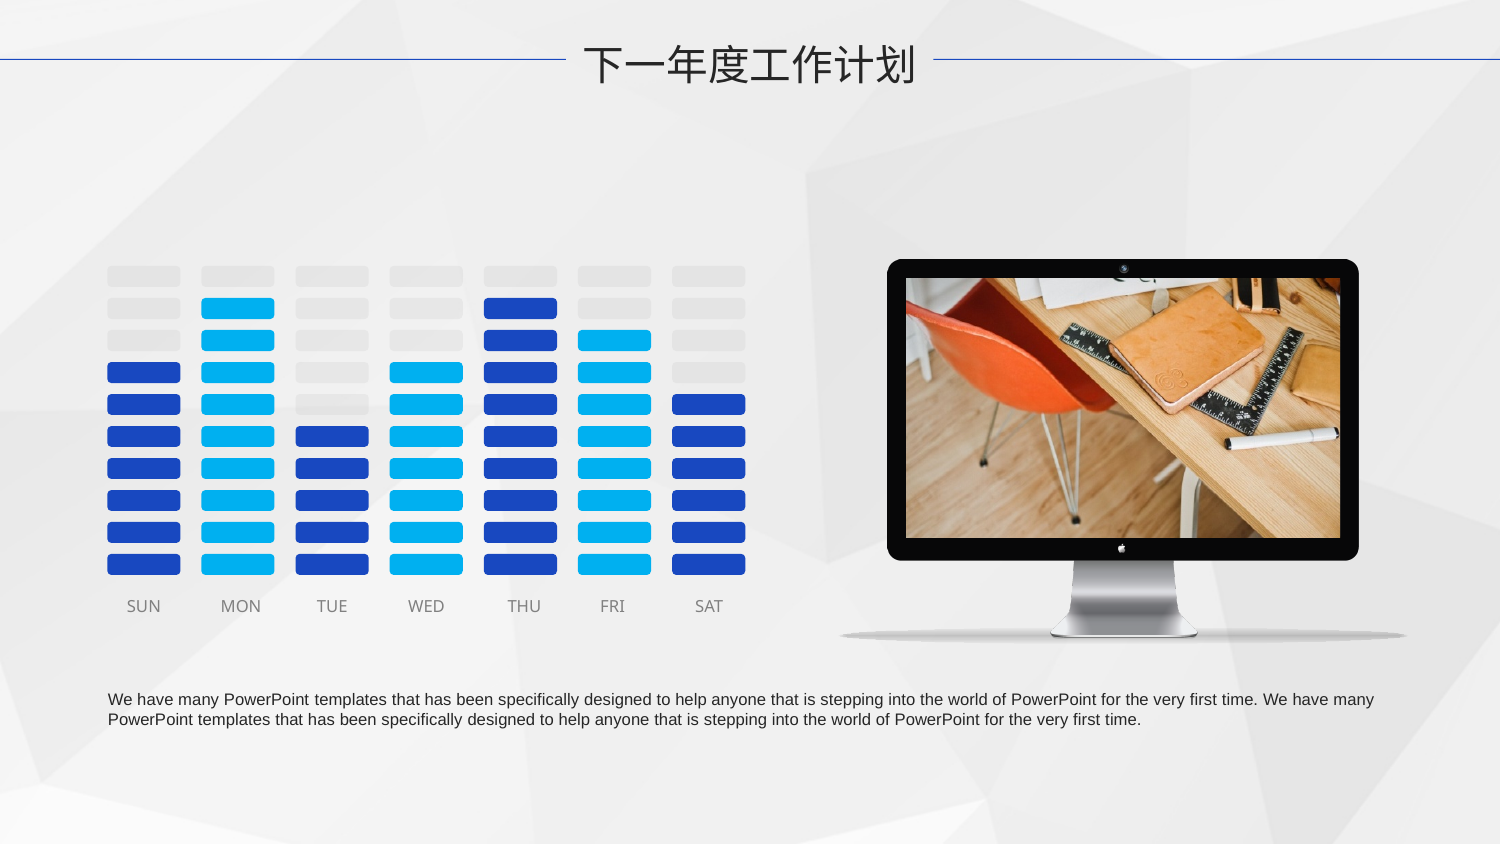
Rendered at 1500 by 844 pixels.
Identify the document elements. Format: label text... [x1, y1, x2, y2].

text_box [837, 259, 1409, 645]
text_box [106, 265, 746, 617]
text_box 下一年度工作计划 [568, 31, 932, 97]
picture [0, 0, 1500, 844]
text_box We have many PowerPoint templates that has been specifically designed to help anyone that is stepping into the world of PowerPoint for the very first time. We have many PowerPoint templates that has been specifically designed to help anyone that is stepping into the world of PowerPoint for the very first time. [93, 681, 1440, 737]
